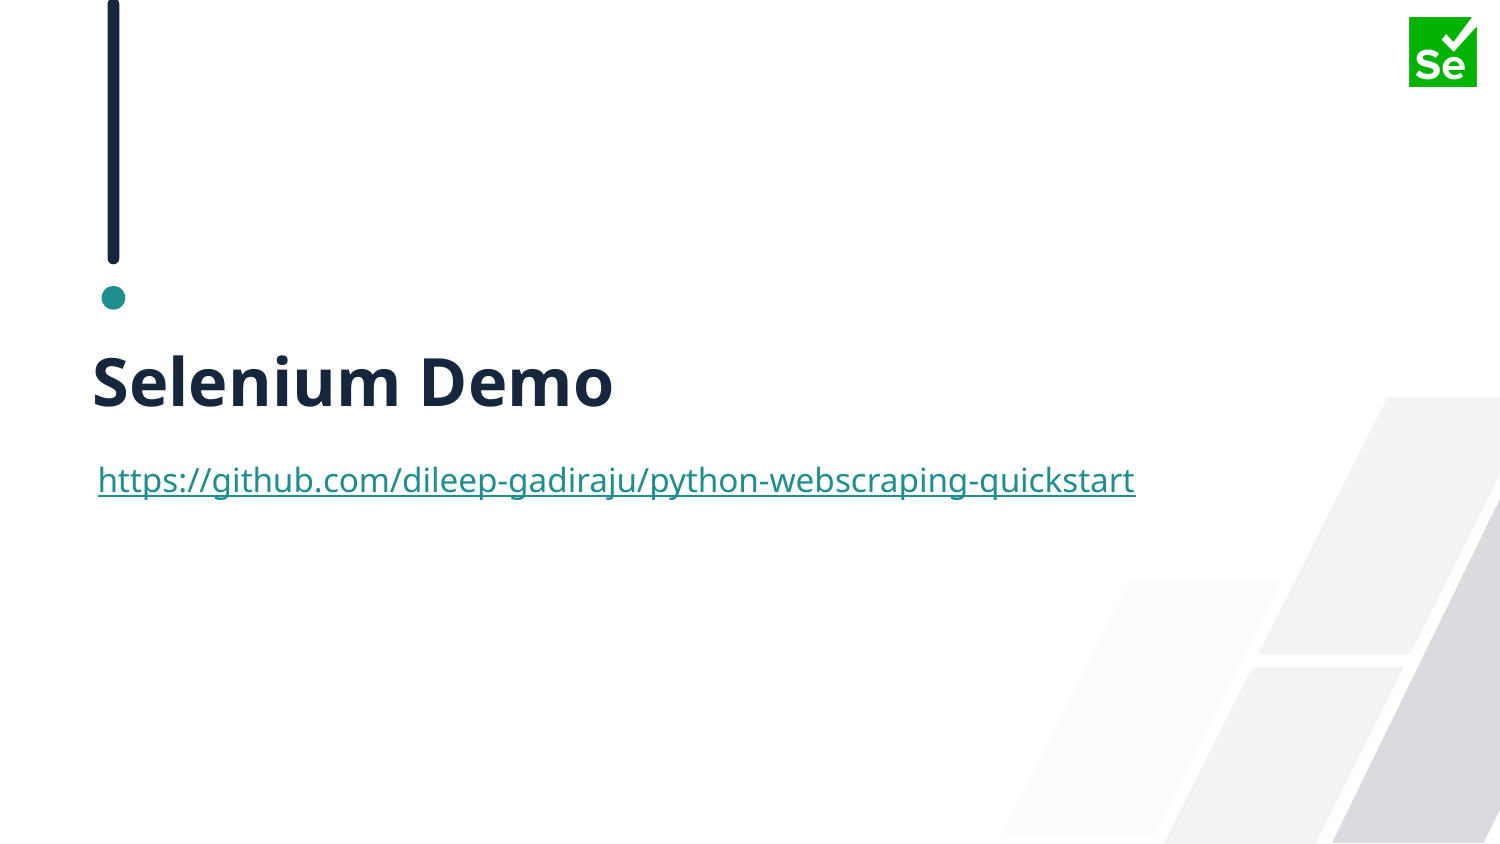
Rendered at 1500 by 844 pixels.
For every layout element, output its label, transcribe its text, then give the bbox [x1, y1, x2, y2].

picture [1409, 16, 1477, 88]
title Selenium Demo [77, 324, 1121, 436]
subtitle https://github.com/dileep-gadiraju/python-webscraping-quickstart [82, 443, 1215, 682]
picture [1001, 397, 1500, 844]
